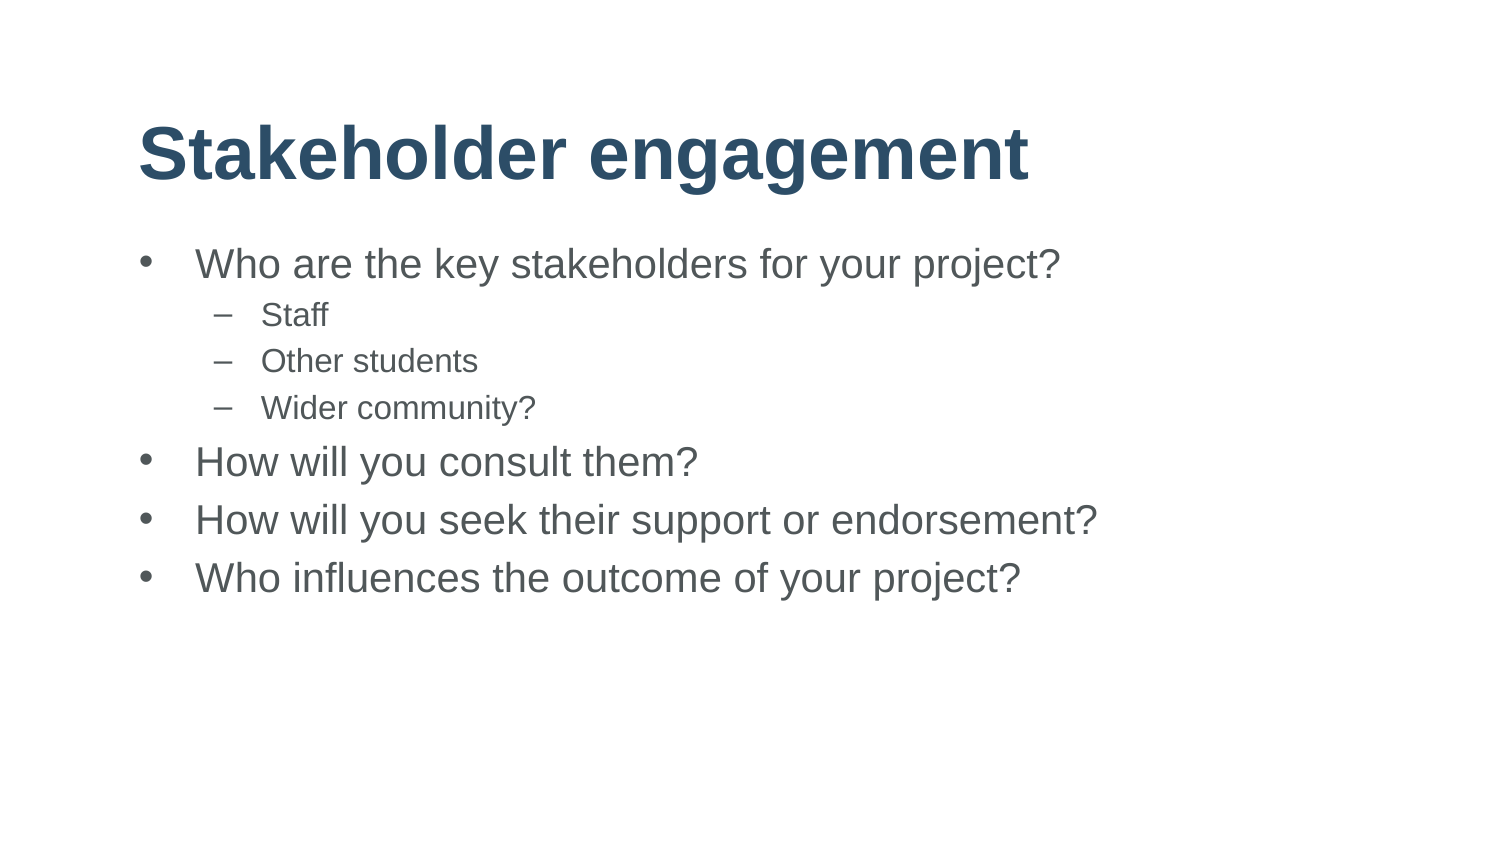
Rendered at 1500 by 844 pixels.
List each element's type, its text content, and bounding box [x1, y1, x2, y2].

title Stakeholder engagement [123, 79, 1412, 220]
list Who are the key stakeholders for your project? Staff Other students Wider community? How will you consult them? How will you seek their support or endorsement? Who influences the outcome of your project? [123, 228, 1412, 678]
